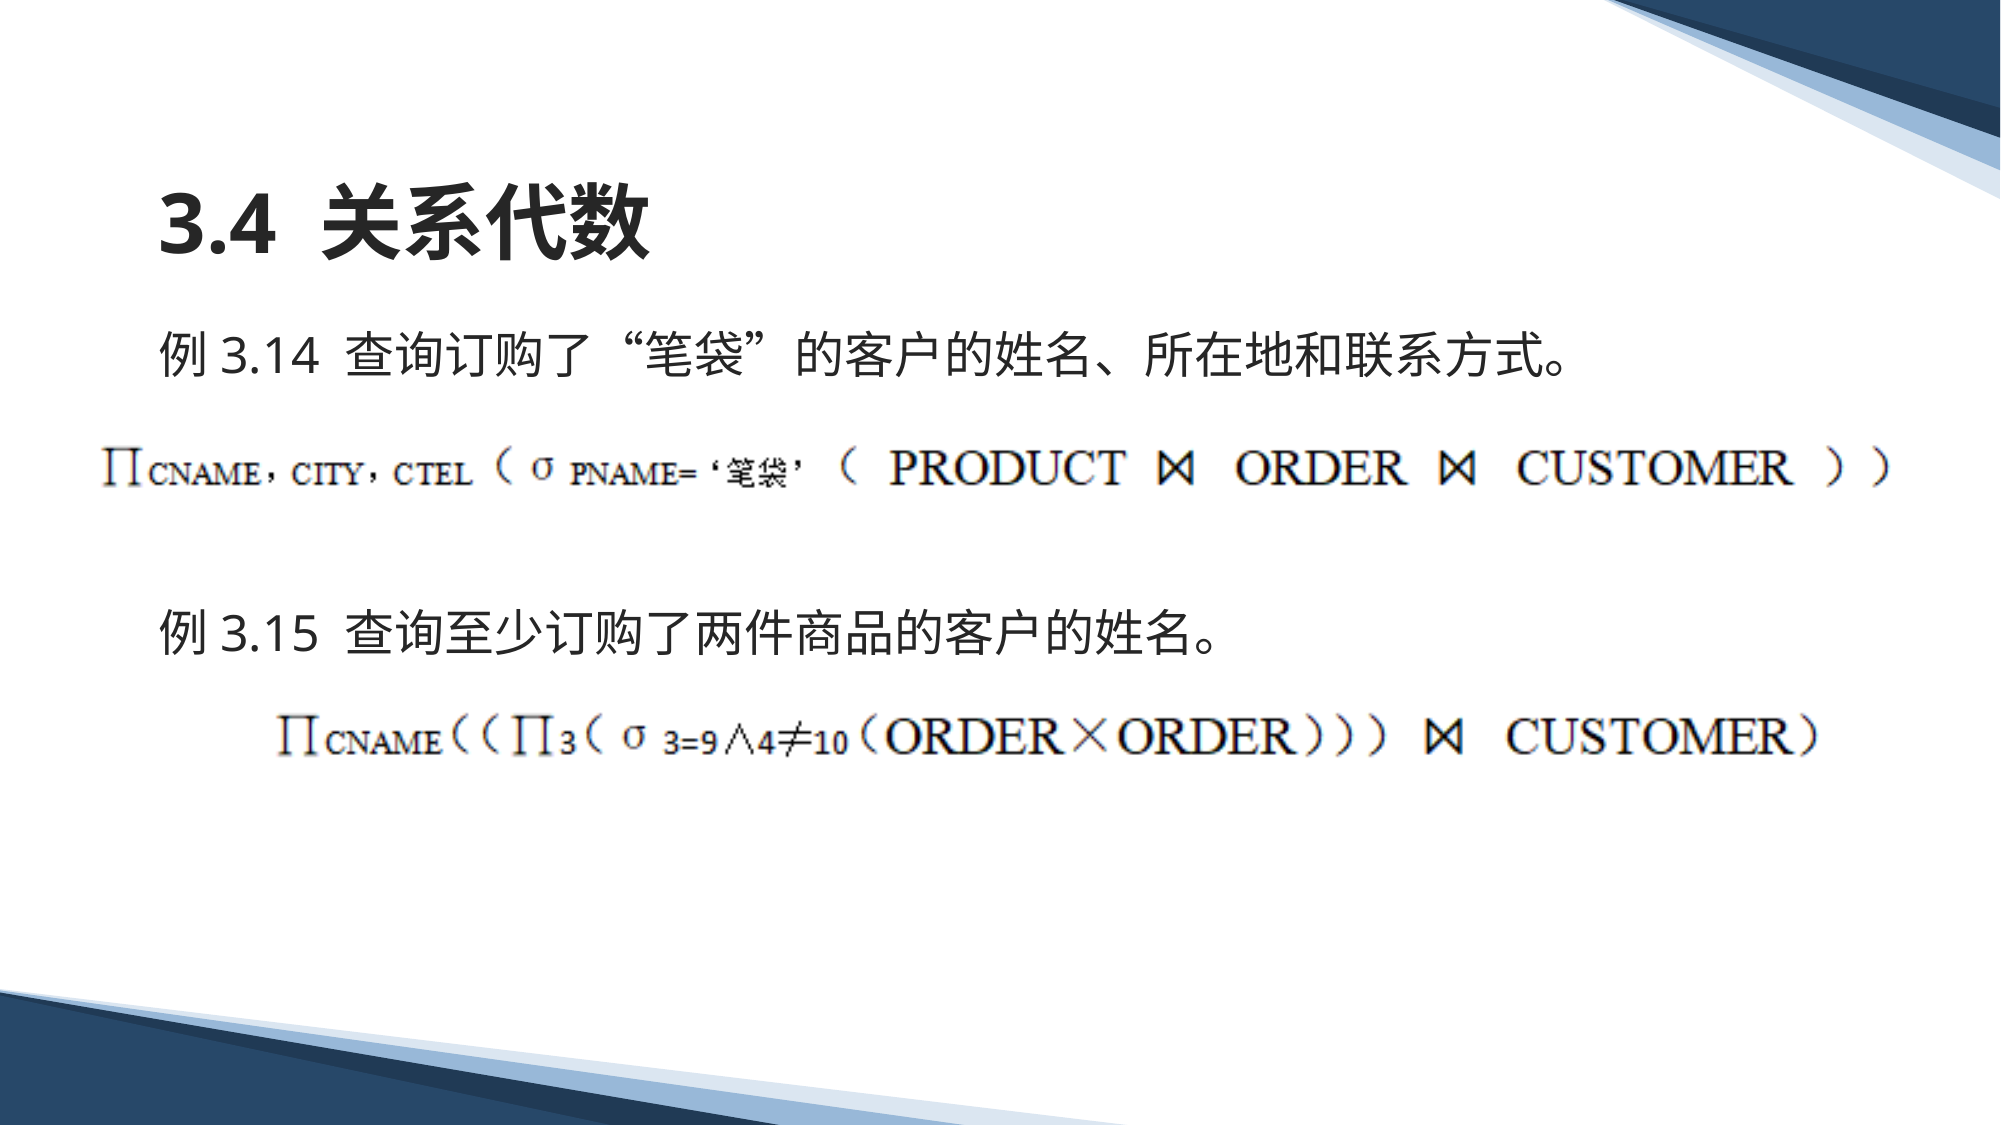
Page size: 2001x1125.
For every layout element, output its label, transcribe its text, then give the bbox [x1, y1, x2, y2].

list 例3.14 查询订购了“笔袋”的客户的姓名、所在地和联系方式。 例3.15 查询至少订购了两件商品的客户的姓名。 [143, 510, 1857, 1013]
list 例3.14 查询订购了“笔袋”的客户的姓名、所在地和联系方式。 例3.15 查询至少订购了两件商品的客户的姓名。 [143, 303, 1857, 422]
picture [262, 686, 1829, 783]
title 3.4 关系代数 [143, 54, 1857, 280]
picture [90, 422, 1910, 510]
